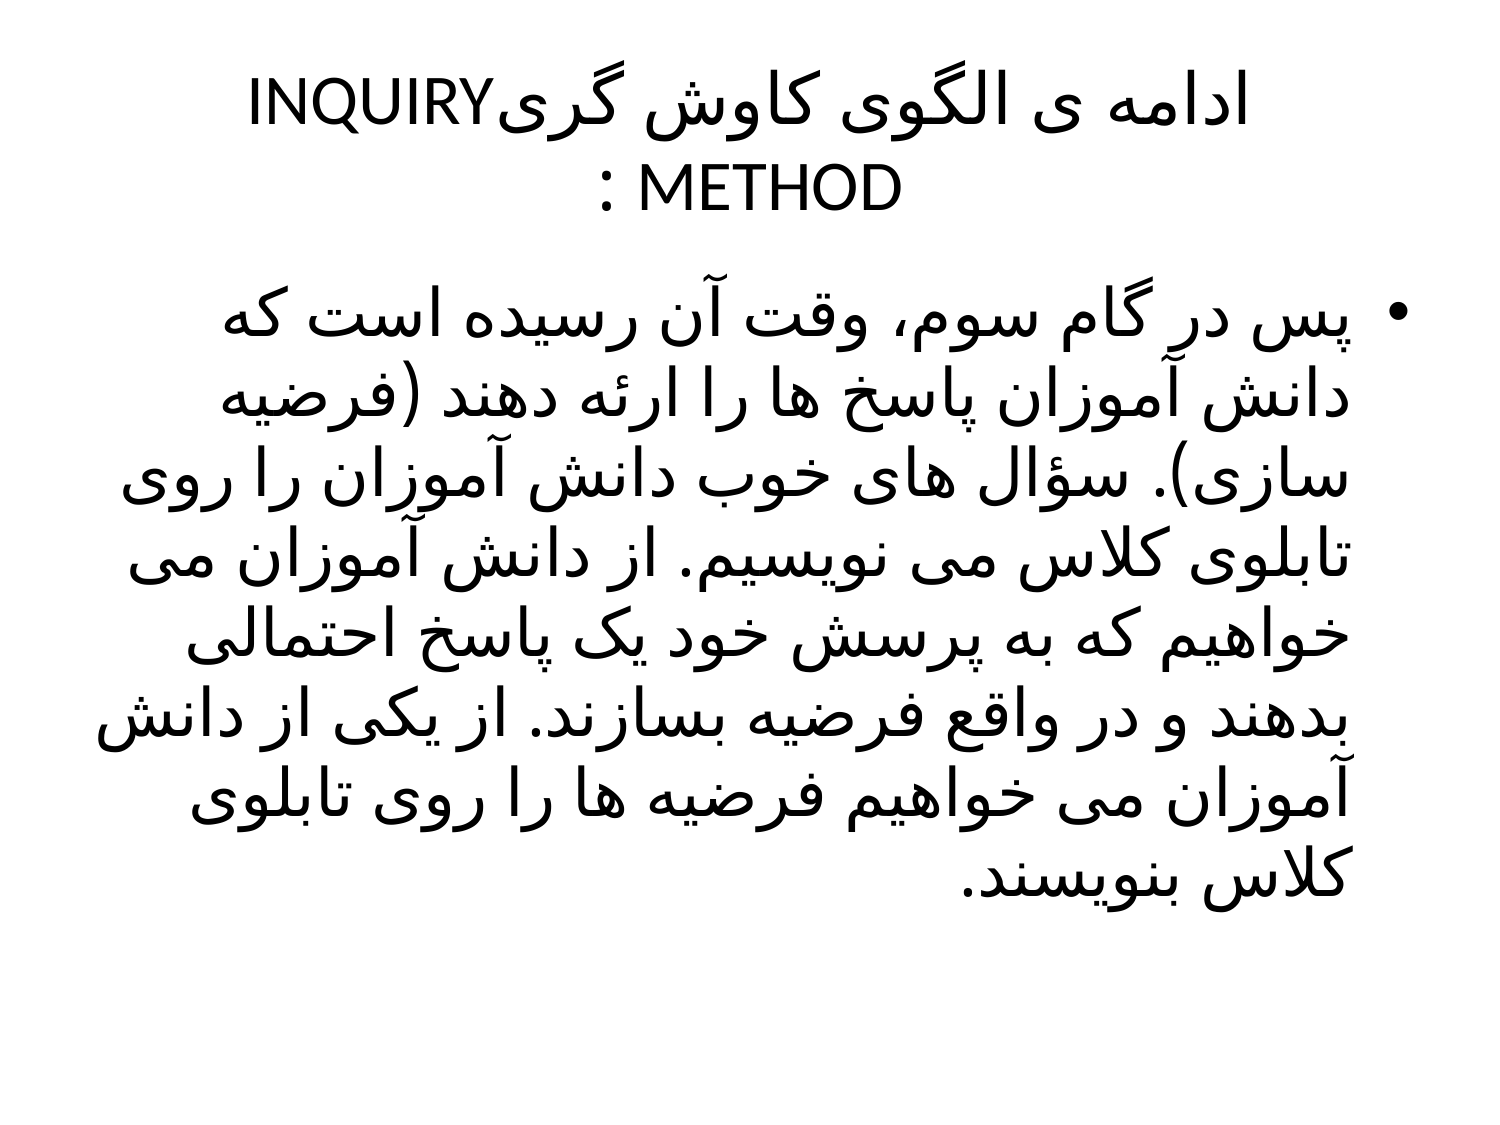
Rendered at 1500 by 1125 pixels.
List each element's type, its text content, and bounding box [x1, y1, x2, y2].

title ادامه ی الگوی کاوش گریINQUIRY METHOD : [75, 45, 1425, 233]
list پس در گام سوم، وقت آن رسیده است که دانش آموزان پاسخ ها را ارئه دهند (فرضیه سازی). سؤال های خوب دانش آموزان را روی تابلوی کلاس می نویسیم. از دانش آموزان می خواهیم که به پرسش خود یک پاسخ احتمالی بدهند و در واقع فرضیه بسازند. از یکی از دانش آموزان می خواهیم فرضیه ها را روی تابلوی کلاس بنویسند. [75, 262, 1425, 1005]
